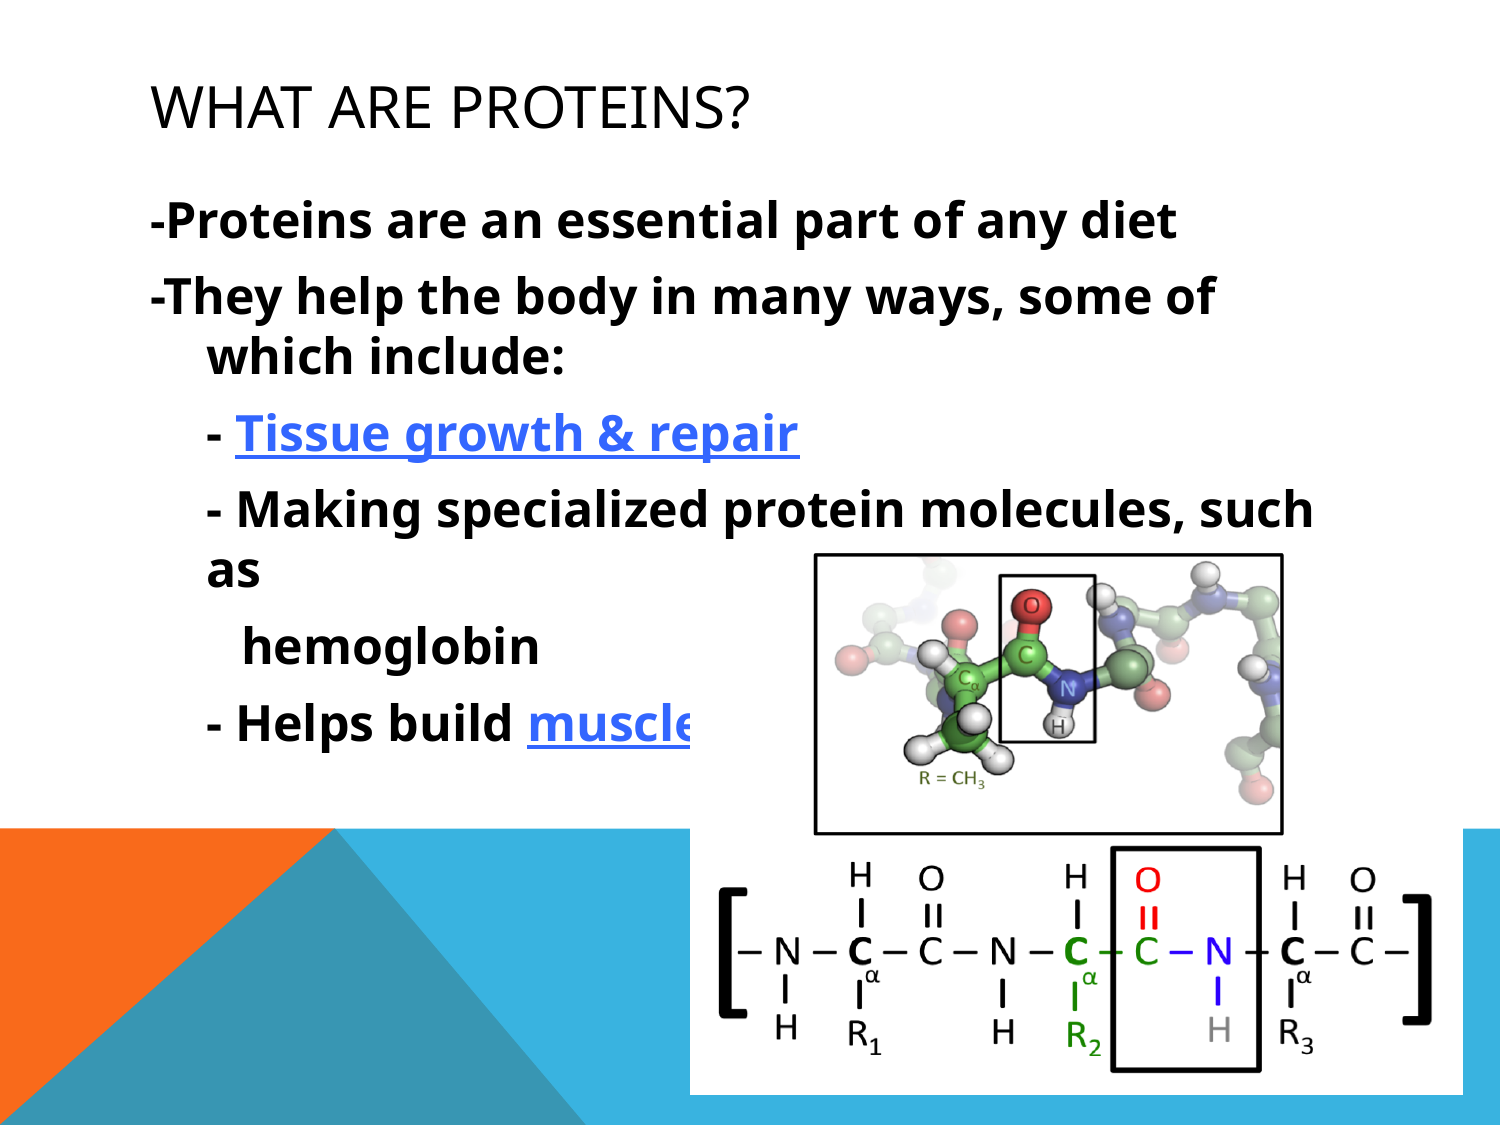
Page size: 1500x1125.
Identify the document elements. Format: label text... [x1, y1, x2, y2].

picture [690, 550, 1464, 1096]
list -Proteins are an essential part of any diet -They help the body in many ways, some of which include: - Tissue growth & repair - Making specialized protein molecules, such as hemoglobin - Helps build muscle [135, 180, 1369, 768]
title What are proteins? [135, 60, 1369, 150]
